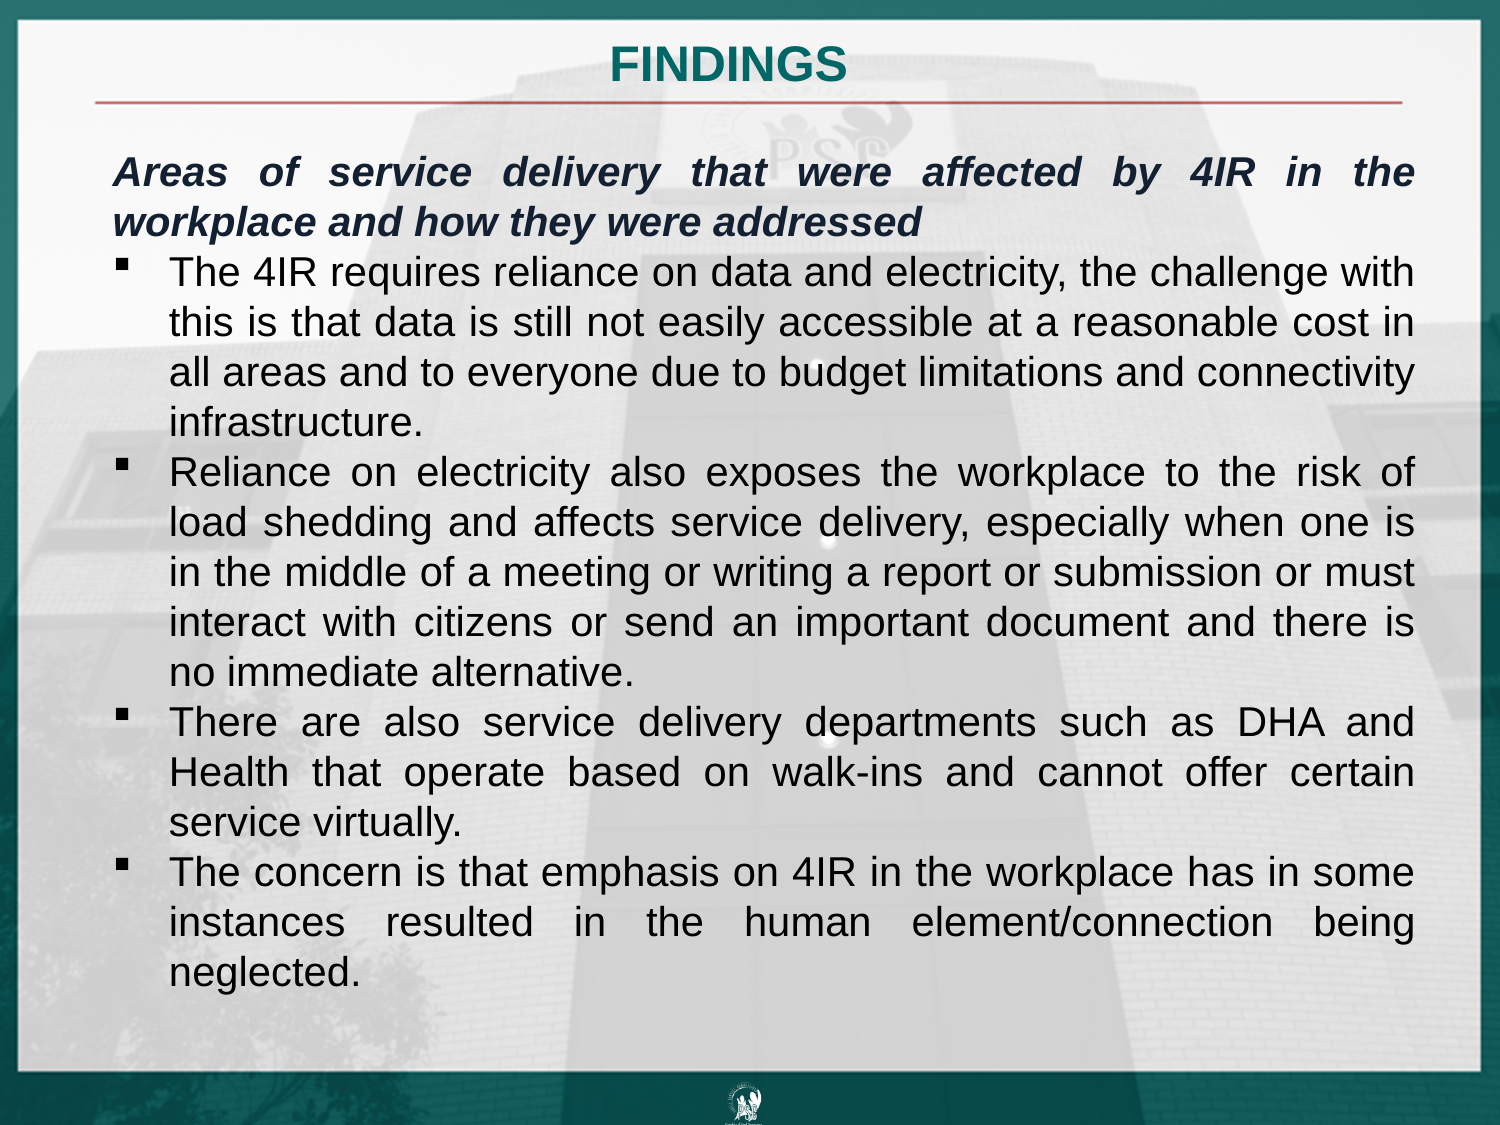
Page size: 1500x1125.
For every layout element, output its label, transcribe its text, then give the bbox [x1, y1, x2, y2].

slide_number 28 [1080, 1012, 1431, 1073]
text_box Areas of service delivery that were affected by 4IR in the workplace and how they were addressed The 4IR requires reliance on data and electricity, the challenge with this is that data is still not easily accessible at a reasonable cost in all areas and to everyone due to budget limitations and connectivity infrastructure. Reliance on electricity also exposes the workplace to the risk of load shedding and affects service delivery, especially when one is in the middle of a meeting or writing a report or submission or must interact with citizens or send an important document and there is no immediate alternative. There are also service delivery departments such as DHA and Health that operate based on walk-ins and cannot offer certain service virtually. The concern is that emphasis on 4IR in the workplace has in some instances resulted in the human element/connection being neglected. [88, 137, 1431, 1052]
picture [0, 0, 1500, 1125]
text_box FINDINGS [88, 16, 1402, 101]
